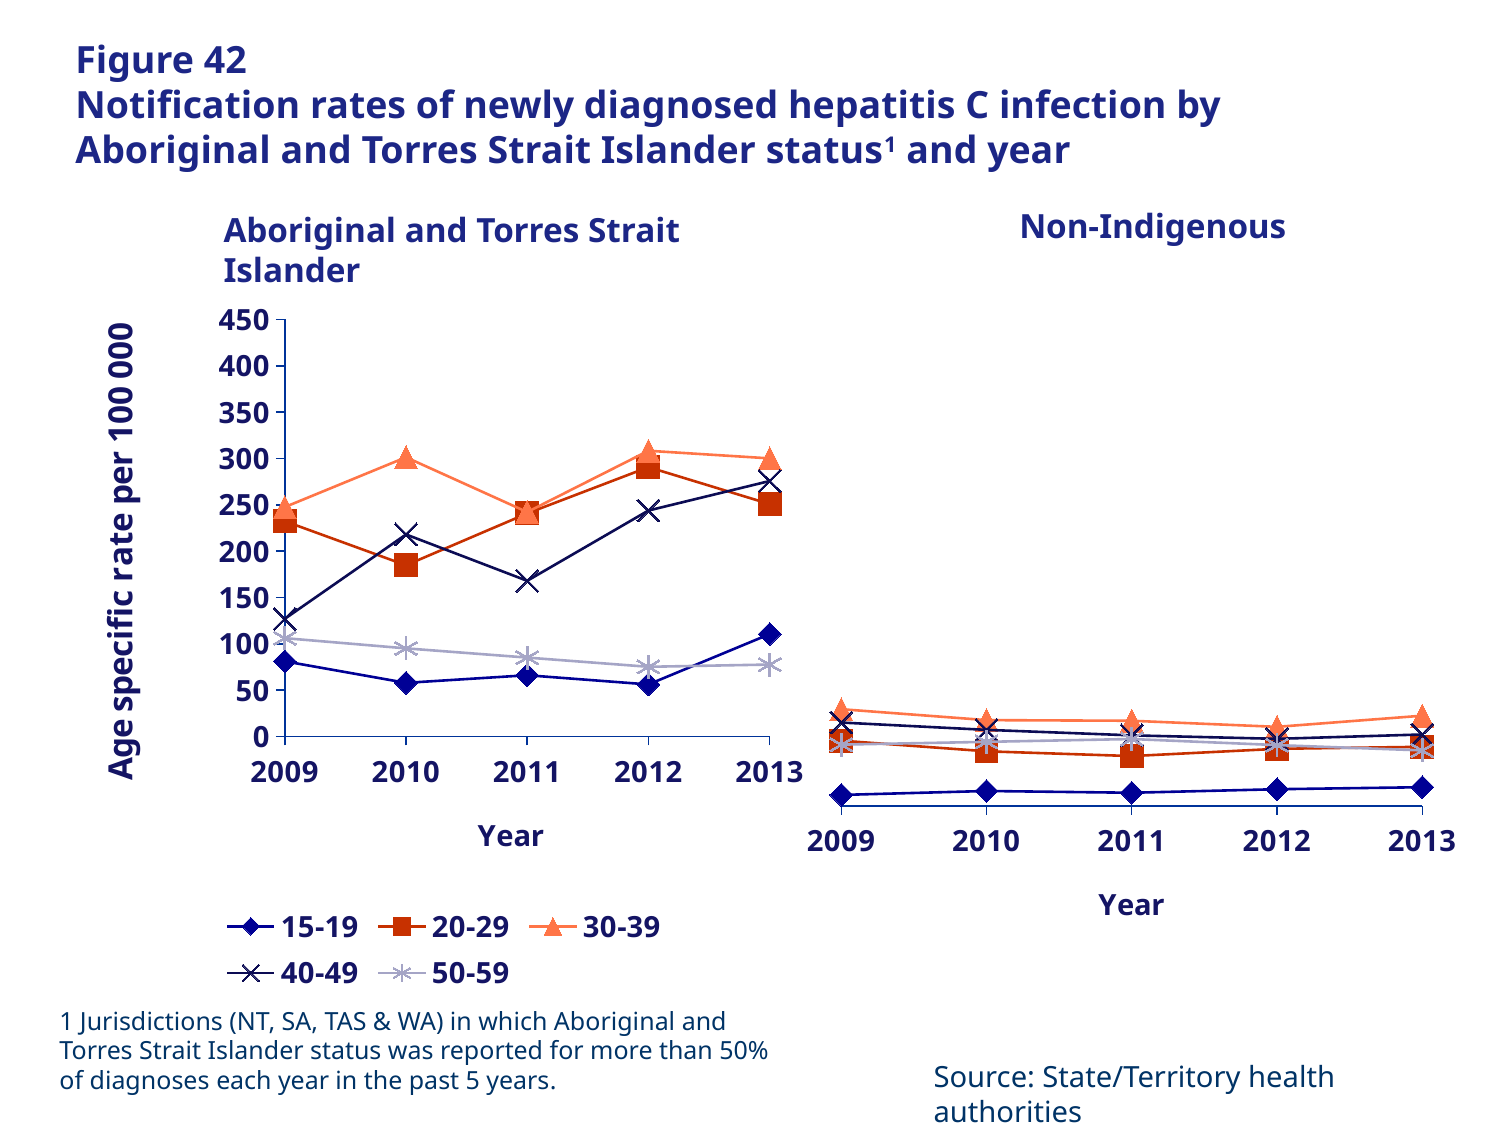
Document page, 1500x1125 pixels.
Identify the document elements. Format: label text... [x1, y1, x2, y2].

text_box 1 Jurisdictions (NT, SA, TAS & WA) in which Aboriginal and Torres Strait Islander status was reported for more than 50% of diagnoses each year in the past 5 years. [44, 997, 792, 1103]
text_box Source: State/Territory health authorities [918, 1050, 1478, 1125]
chart [68, 284, 1459, 1012]
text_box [208, 197, 1315, 259]
title Figure 42 Notification rates of newly diagnosed hepatitis C infection by Aboriginal and Torres Strait Islander status1 and year [60, 28, 1423, 155]
